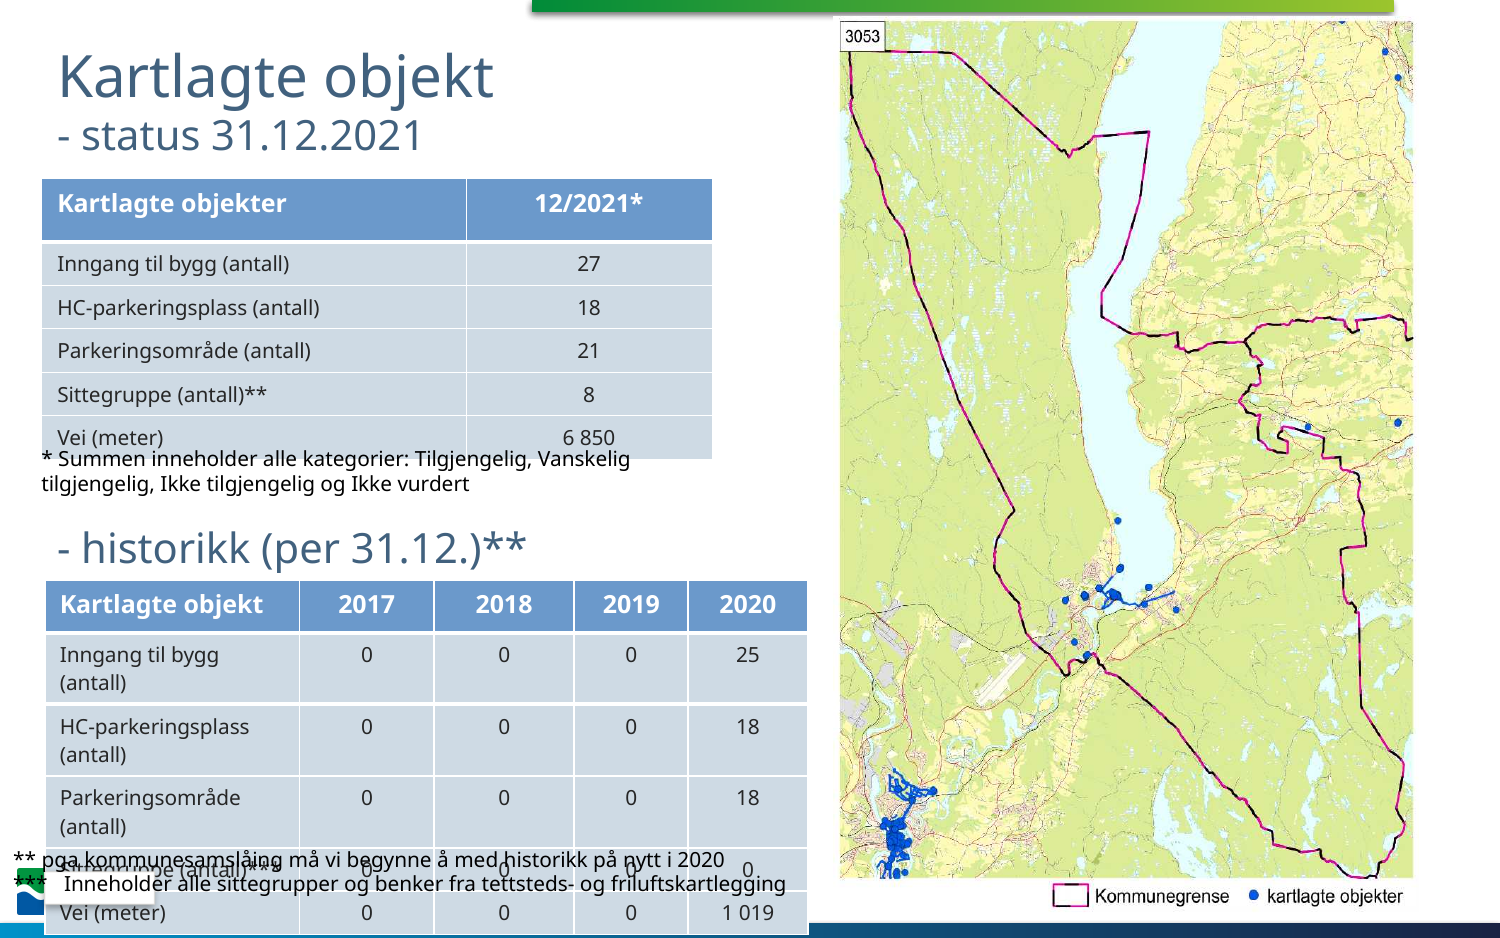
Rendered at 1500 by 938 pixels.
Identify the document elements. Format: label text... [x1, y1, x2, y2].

table_header Kartlagte objekter [42, 179, 466, 240]
text_box Kartlagte objekt - status 31.12.2021 [42, 24, 828, 167]
table_cell HC-parkeringsplass (antall) [46, 706, 299, 775]
table_header 2018 [435, 581, 573, 631]
picture [833, 16, 1419, 913]
table_cell 0 [435, 777, 573, 838]
table_cell 0 [802, 849, 807, 890]
table_cell Vei (meter) [42, 416, 466, 438]
table_cell 6 850 [467, 416, 712, 459]
table_cell HC-parkeringsplass (antall) [42, 286, 466, 328]
table_cell 18 [689, 706, 807, 775]
table_cell Parkeringsområde (antall) [46, 777, 299, 838]
table_cell 27 [467, 244, 712, 285]
table_cell 0 [435, 706, 573, 775]
table_cell 0 [300, 635, 433, 702]
table_cell 18 [467, 286, 712, 328]
table_cell Vei (meter) [46, 904, 299, 934]
table_cell 0 [300, 777, 433, 838]
table_cell 0 [575, 706, 687, 775]
table_cell 0 [575, 777, 687, 838]
text_box - historikk (per 31.12.)** [42, 496, 828, 580]
table_header 2019 [575, 581, 687, 631]
table_cell 0 [575, 904, 687, 934]
table_cell Sittegruppe (antall)** [42, 373, 466, 415]
text_box ** pga kommunesamslåing må vi begynne å med historikk på nytt i 2020 *** Inneholder alle sittegrupper og benker fra tettsteds- og friluftskartlegging [0, 838, 802, 904]
table_cell 0 [300, 904, 433, 934]
table_cell 0 [435, 635, 573, 702]
text_box * Summen inneholder alle kategorier: Tilgjengelig, Vanskelig tilgjengelig, Ikke tilgjengelig og Ikke vurdert [26, 438, 711, 504]
table_cell 0 [435, 904, 573, 934]
table_cell Inngang til bygg (antall) [46, 635, 299, 702]
table_cell Inngang til bygg (antall) [42, 244, 466, 285]
table_cell 25 [689, 635, 807, 702]
table_cell Parkeringsområde (antall) [42, 329, 466, 372]
table_cell 1 019 [689, 892, 807, 934]
table_cell 0 [300, 706, 433, 775]
table_header 12/2021* [467, 179, 712, 240]
table_cell 18 [689, 777, 807, 847]
table_cell 21 [467, 329, 712, 372]
table_header 2017 [300, 581, 433, 631]
table_cell 0 [575, 635, 687, 702]
table_cell 8 [467, 373, 712, 415]
table_header 2020 [689, 581, 807, 631]
table_header Kartlagte objekt [46, 581, 299, 631]
